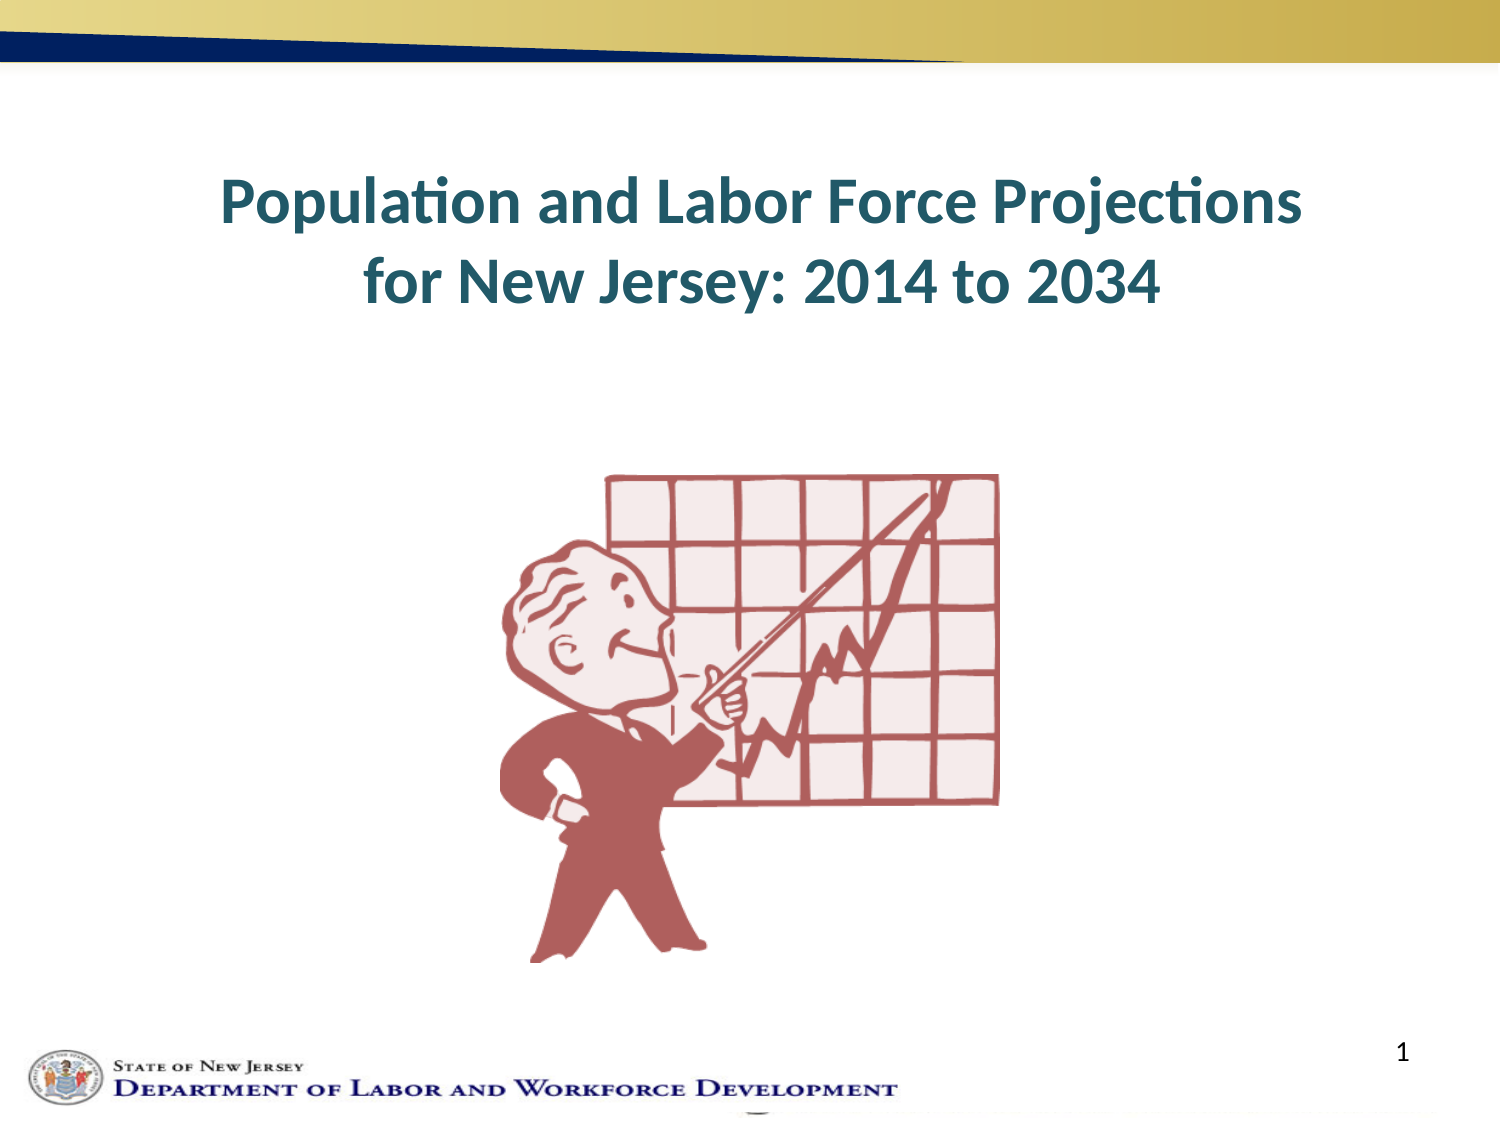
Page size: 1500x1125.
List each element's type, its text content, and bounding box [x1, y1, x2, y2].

picture [712, 1113, 1438, 1118]
picture [499, 474, 1001, 963]
slide_number 1 [1074, 1024, 1425, 1103]
text_box Population and Labor Force Projections for New Jersey: 2014 to 2034 [162, 149, 1363, 325]
